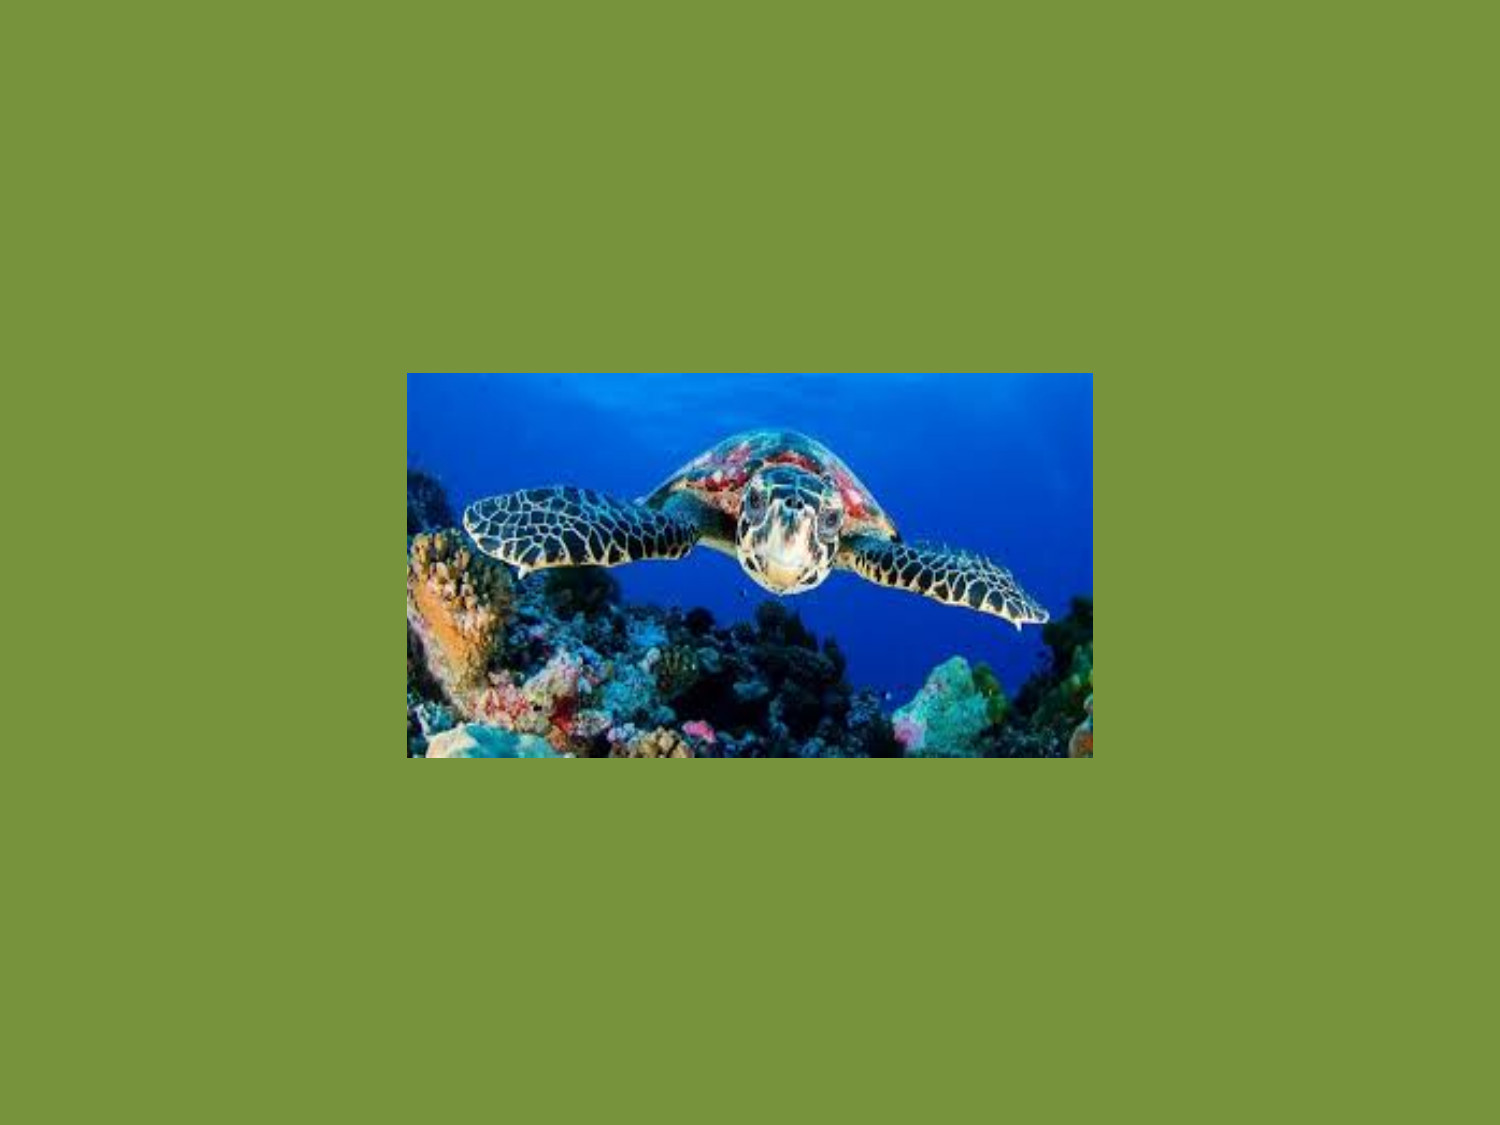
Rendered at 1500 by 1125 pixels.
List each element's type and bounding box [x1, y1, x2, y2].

list [407, 373, 1093, 758]
